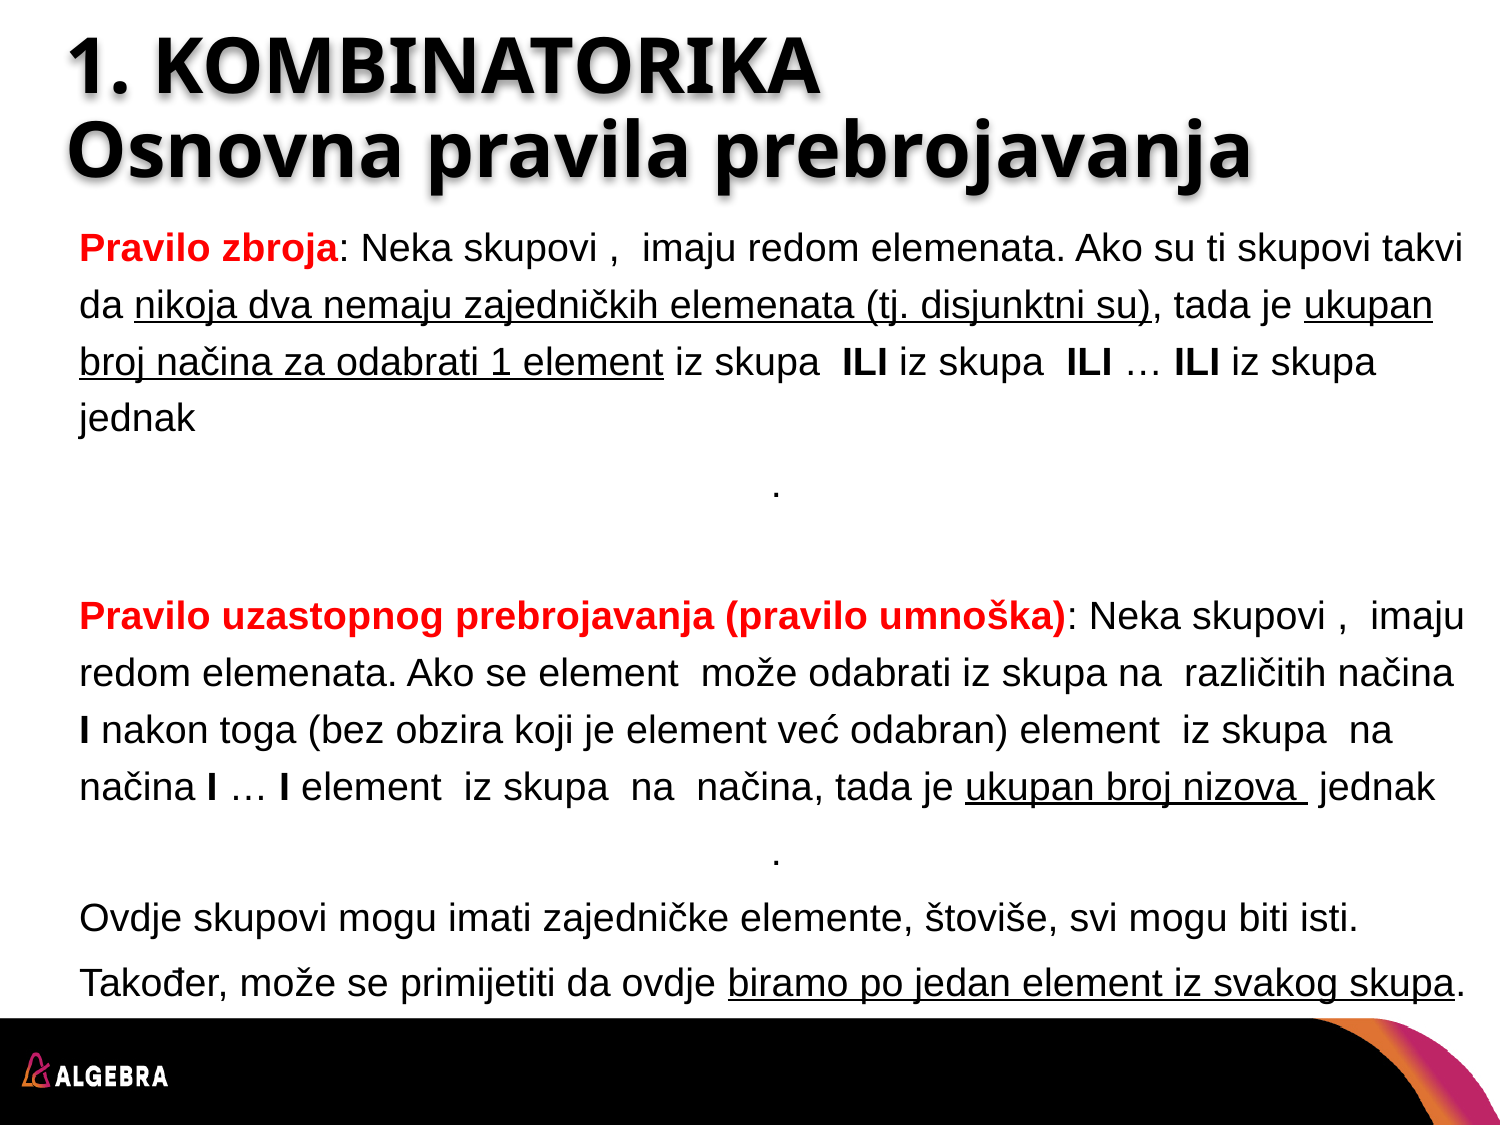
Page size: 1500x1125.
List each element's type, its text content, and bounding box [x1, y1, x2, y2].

picture [0, 0, 1500, 1125]
title 1. KOMBINATORIKA Osnovna pravila prebrojavanja [65, 19, 1435, 202]
